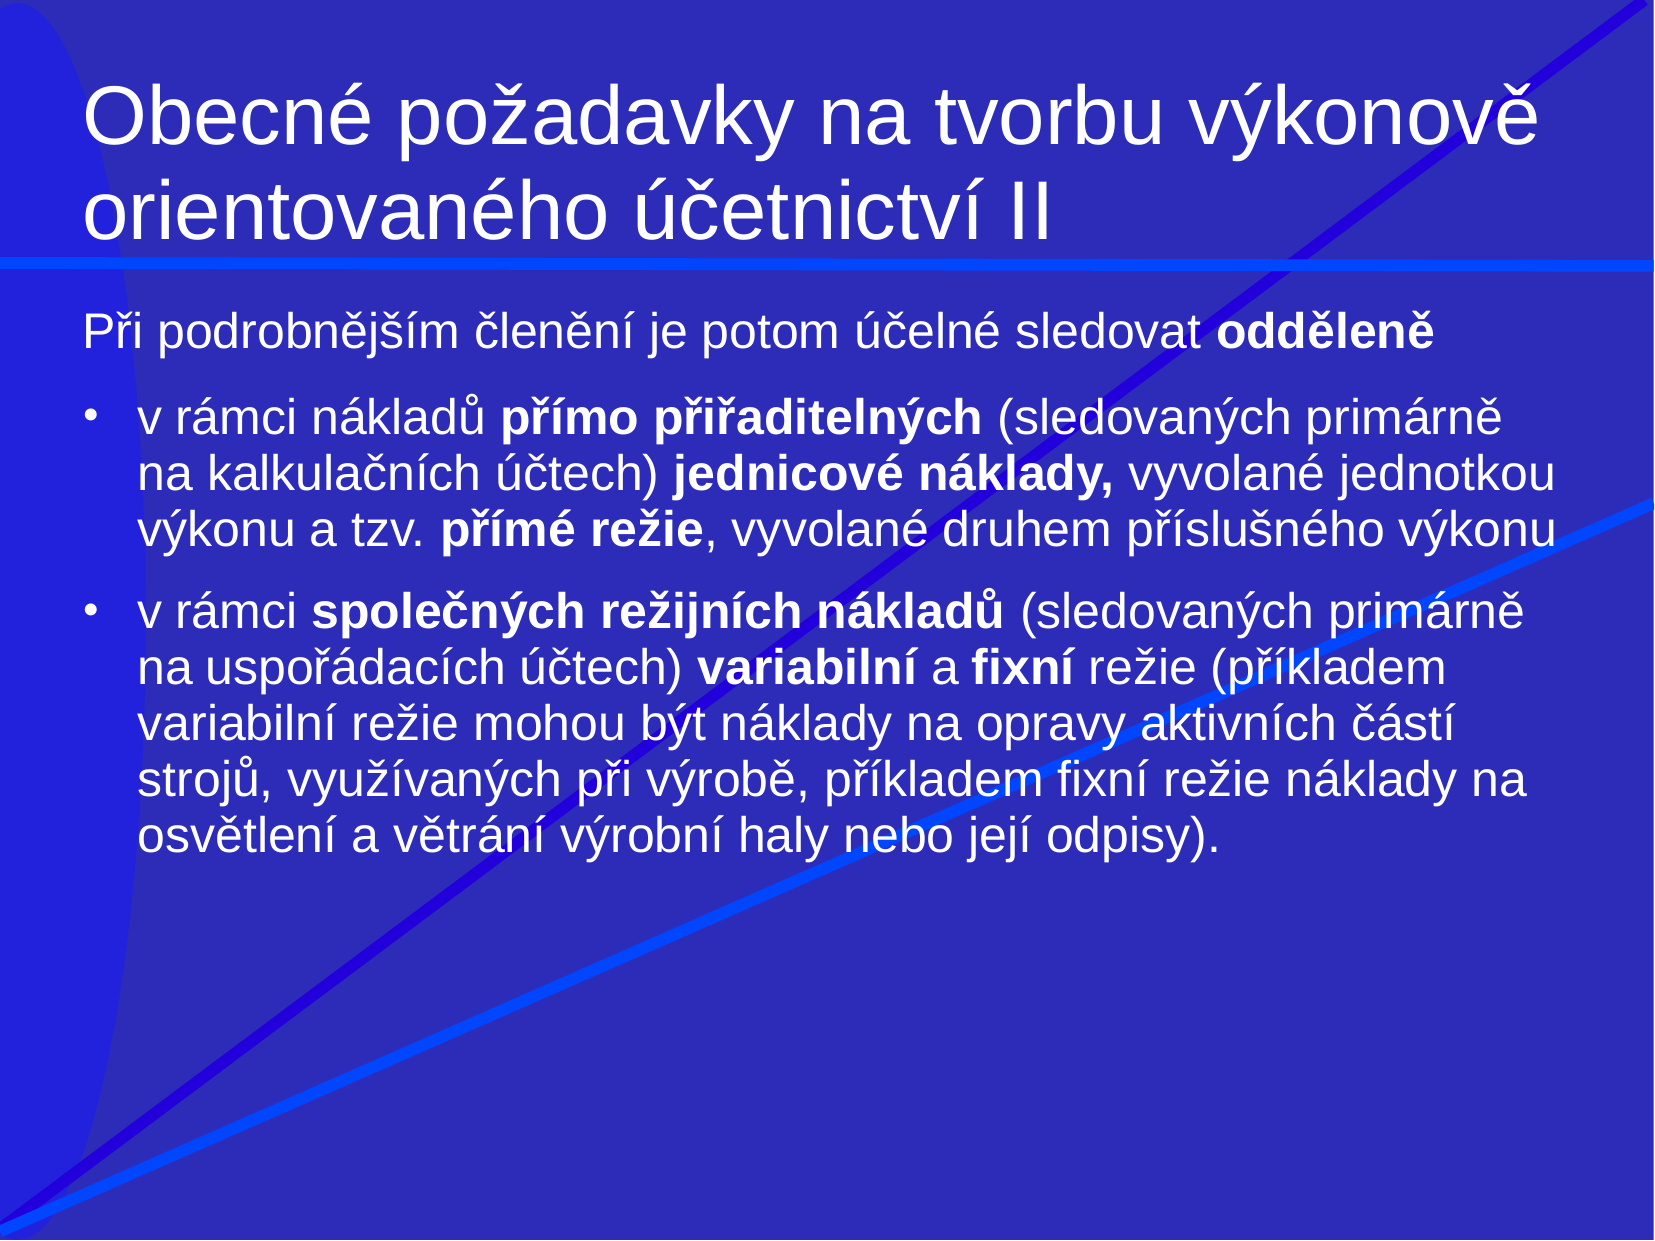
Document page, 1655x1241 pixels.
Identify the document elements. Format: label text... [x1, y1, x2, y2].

title Obecné požadavky na tvorbu výkonově orientovaného účetnictví II [80, 64, 1574, 272]
text_box Při podrobnějším členění je potom účelné sledovat odděleně v rámci nákladů přímo přiřaditelných (sledovaných primárně na kalkulačních účtech) jednicové náklady, vyvolané jednotkou výkonu a tzv. přímé režie, vyvolané druhem příslušného výkonu v rámci společných režijních nákladů (sledovaných primárně na uspořádacích účtech) variabilní a fixní režie (příkladem variabilní režie mohou být náklady na opravy aktivních částí strojů, využívaných při výrobě, příkladem fixní režie náklady na osvětlení a větrání výrobní haly nebo její odpisy). [80, 298, 1560, 864]
